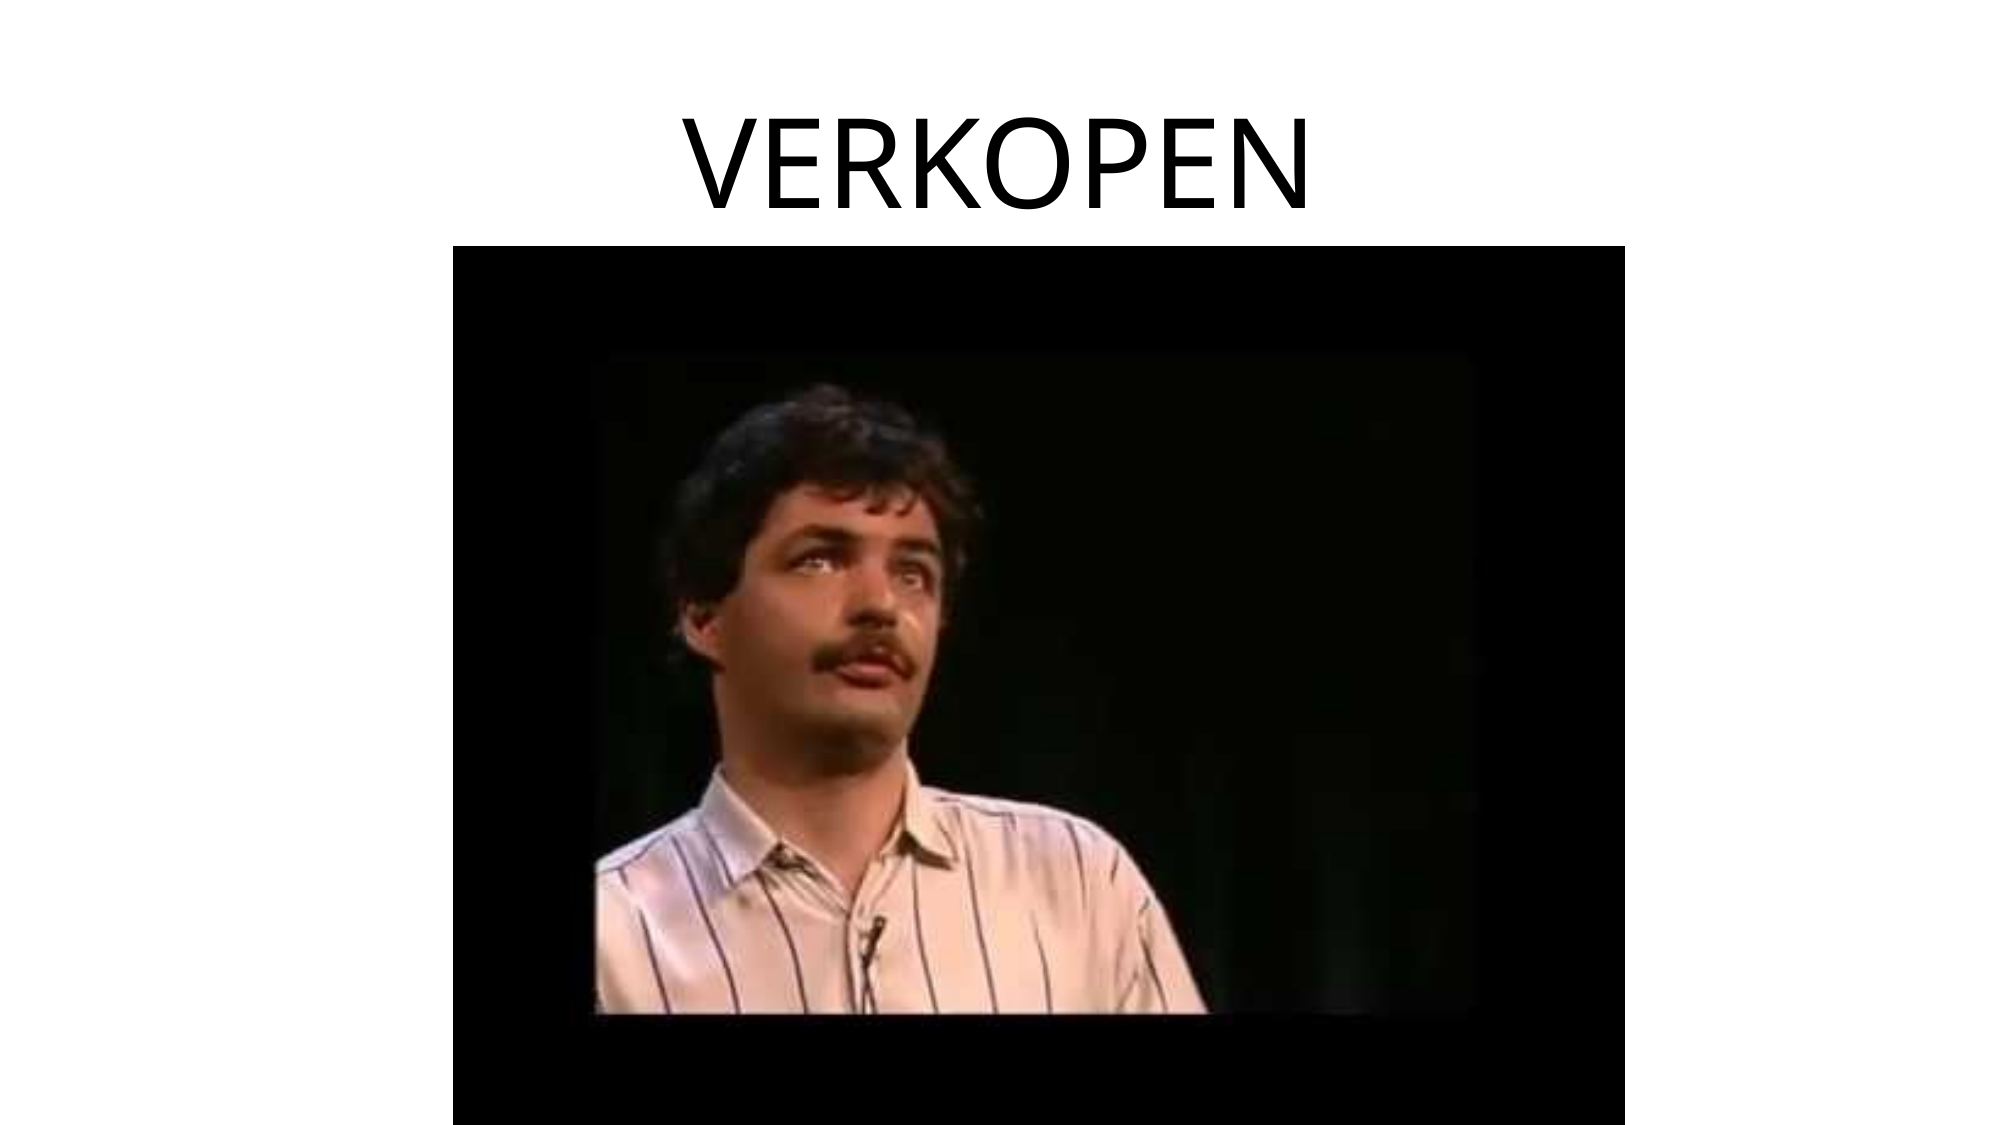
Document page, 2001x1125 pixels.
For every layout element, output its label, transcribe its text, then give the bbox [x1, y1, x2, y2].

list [452, 245, 1625, 1125]
title VERKOPEN [137, 59, 1863, 278]
